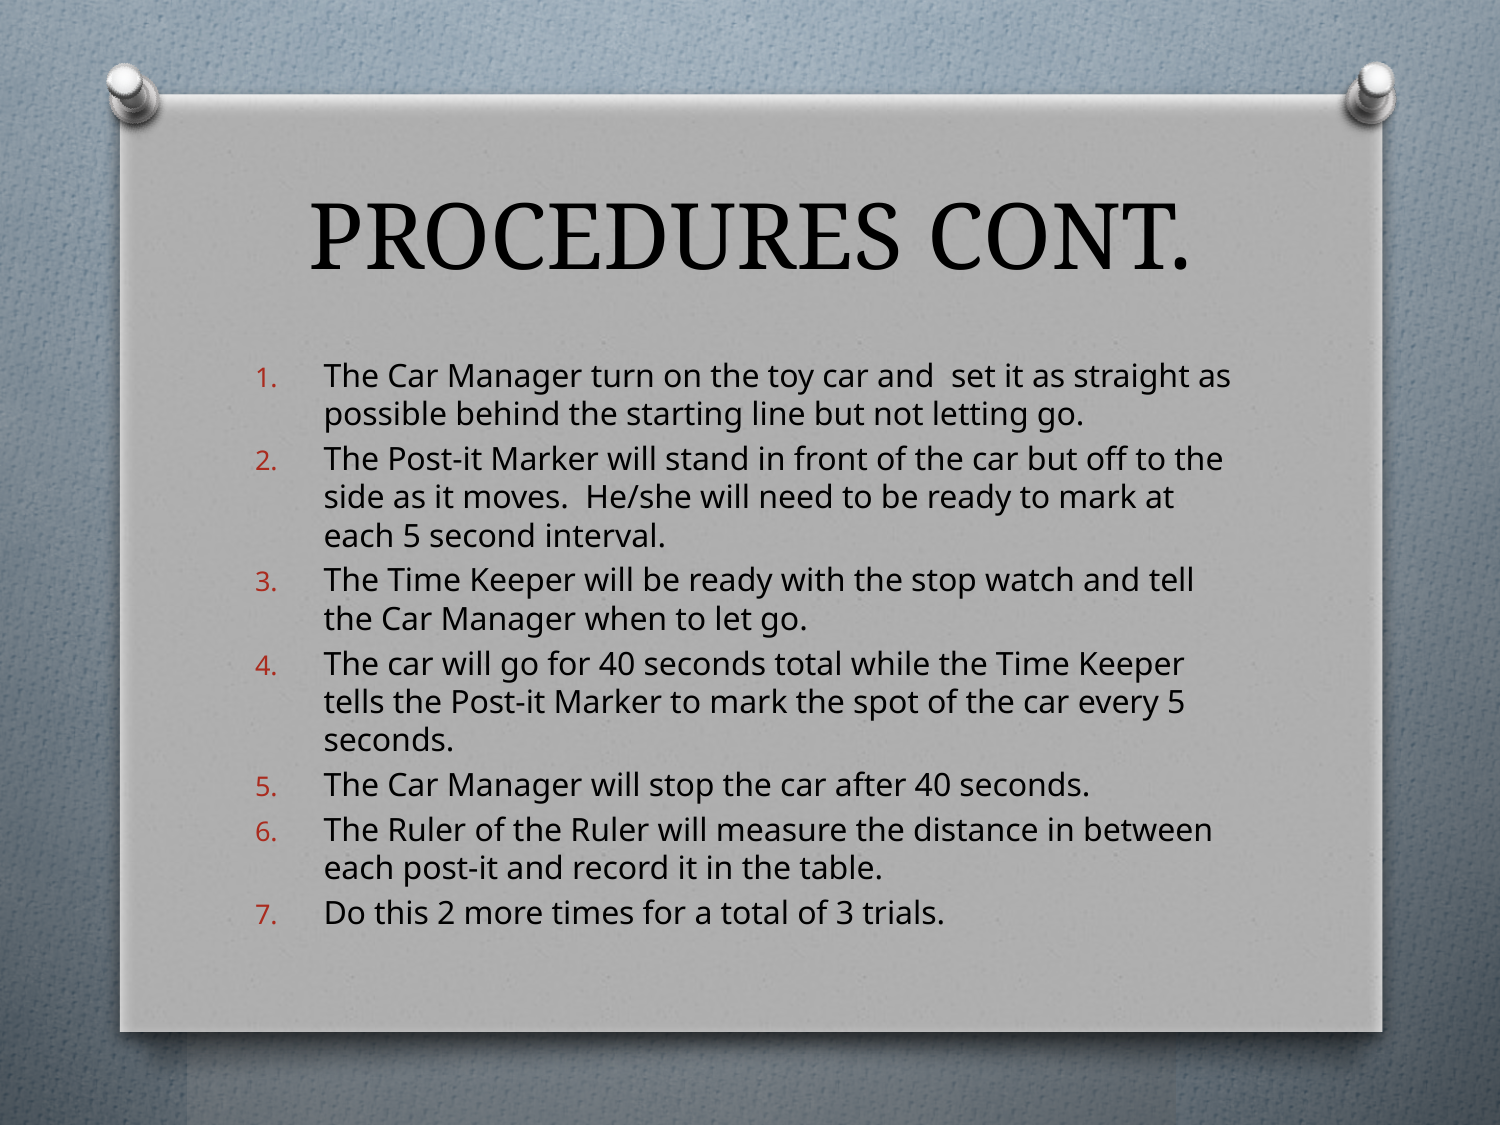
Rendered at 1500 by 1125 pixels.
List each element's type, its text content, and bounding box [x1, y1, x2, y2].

picture [75, 29, 198, 153]
picture [1317, 35, 1439, 156]
title PROCEDURES CONT. [179, 134, 1323, 332]
list The Car Manager turn on the toy car and set it as straight as possible behind the starting line but not letting go. The Post-it Marker will stand in front of the car but off to the side as it moves. He/she will need to be ready to mark at each 5 second interval. The Time Keeper will be ready with the stop watch and tell the Car Manager when to let go. The car will go for 40 seconds total while the Time Keeper tells the Post-it Marker to mark the spot of the car every 5 seconds. The Car Manager will stop the car after 40 seconds. The Ruler of the Ruler will measure the distance in between each post-it and record it in the table. Do this 2 more times for a total of 3 trials. [240, 347, 1257, 939]
